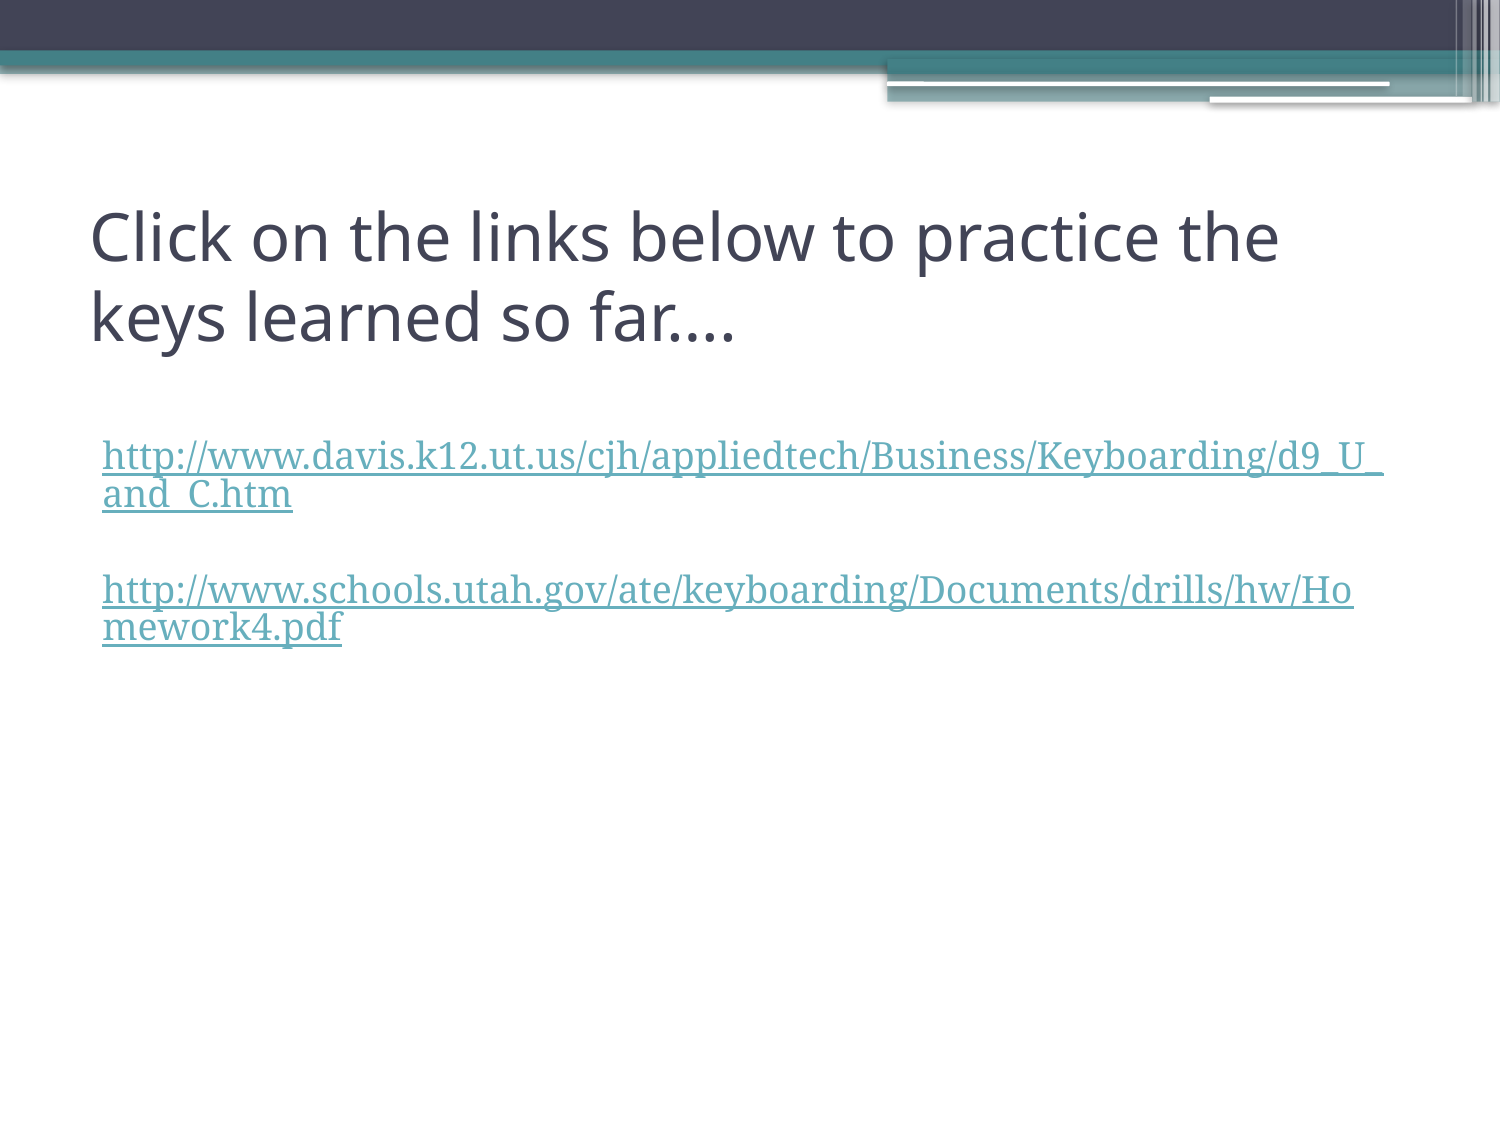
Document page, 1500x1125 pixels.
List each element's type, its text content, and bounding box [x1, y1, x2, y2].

text_box http://www.davis.k12.ut.us/cjh/appliedtech/Business/Keyboarding/d9_U_and_C.htm http://www.schools.utah.gov/ate/keyboarding/Documents/drills/hw/Homework4.pdf [87, 424, 1400, 632]
title Click on the links below to practice the keys learned so far…. [75, 187, 1425, 363]
